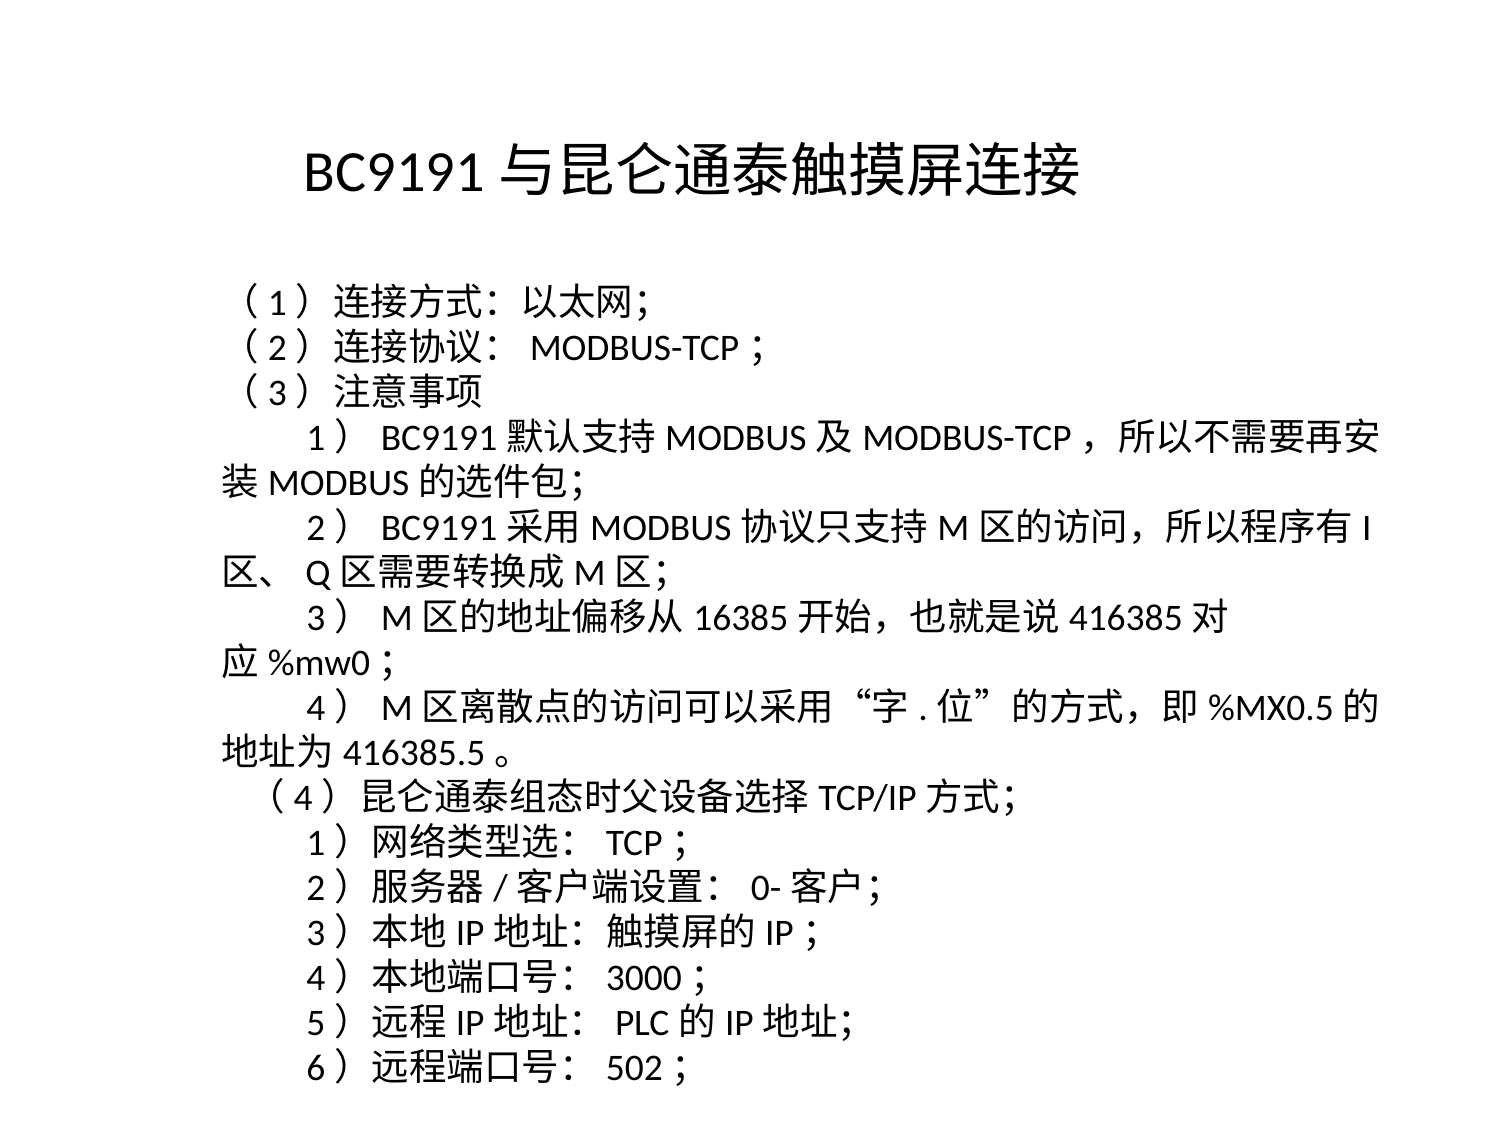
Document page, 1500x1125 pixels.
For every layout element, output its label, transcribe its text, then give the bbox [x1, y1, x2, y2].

text_box （1）连接方式：以太网； （2）连接协议：MODBUS-TCP； （3）注意事项 1）BC9191默认支持MODBUS及MODBUS-TCP，所以不需要再安装MODBUS的选件包； 2）BC9191采用MODBUS协议只支持M区的访问，所以程序有I区、Q区需要转换成M区； 3）M区的地址偏移从16385开始，也就是说416385对应%mw0； 4）M区离散点的访问可以采用“字.位”的方式，即%MX0.5的地址为416385.5。 （4）昆仑通泰组态时父设备选择TCP/IP方式； 1）网络类型选：TCP； 2）服务器/客户端设置：0-客户； 3）本地IP地址：触摸屏的IP； 4）本地端口号：3000； 5）远程IP地址：PLC的IP地址； 6）远程端口号：502； [206, 270, 1424, 1096]
text_box BC9191与昆仑通泰触摸屏连接 [289, 125, 1258, 211]
